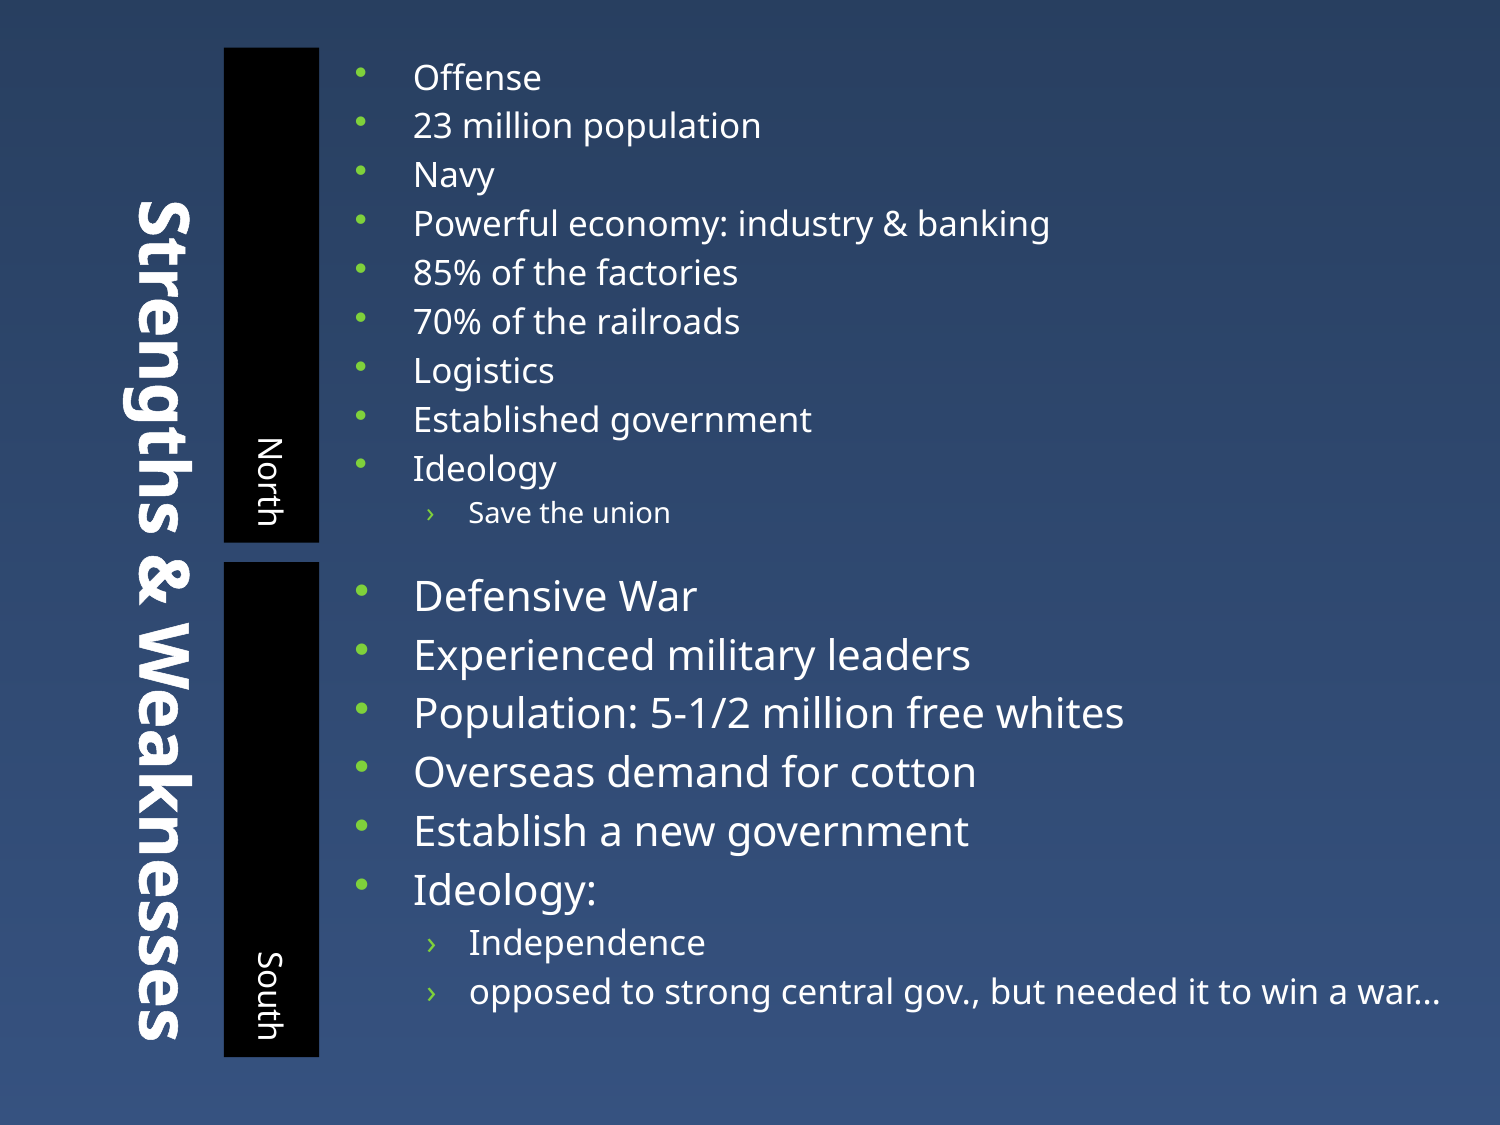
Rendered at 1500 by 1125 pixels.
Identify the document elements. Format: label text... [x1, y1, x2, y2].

list South [223, 561, 320, 1058]
list Defensive War Experienced military leaders Population: 5-1/2 million free whites Overseas demand for cotton Establish a new government Ideology: Independence opposed to strong central gov., but needed it to win a war… [331, 562, 1457, 1058]
title Strengths & Weaknesses [40, 47, 216, 1058]
list Offense 23 million population Navy Powerful economy: industry & banking 85% of the factories 70% of the railroads Logistics Established government Ideology Save the union [331, 47, 1457, 543]
list North [223, 47, 320, 544]
